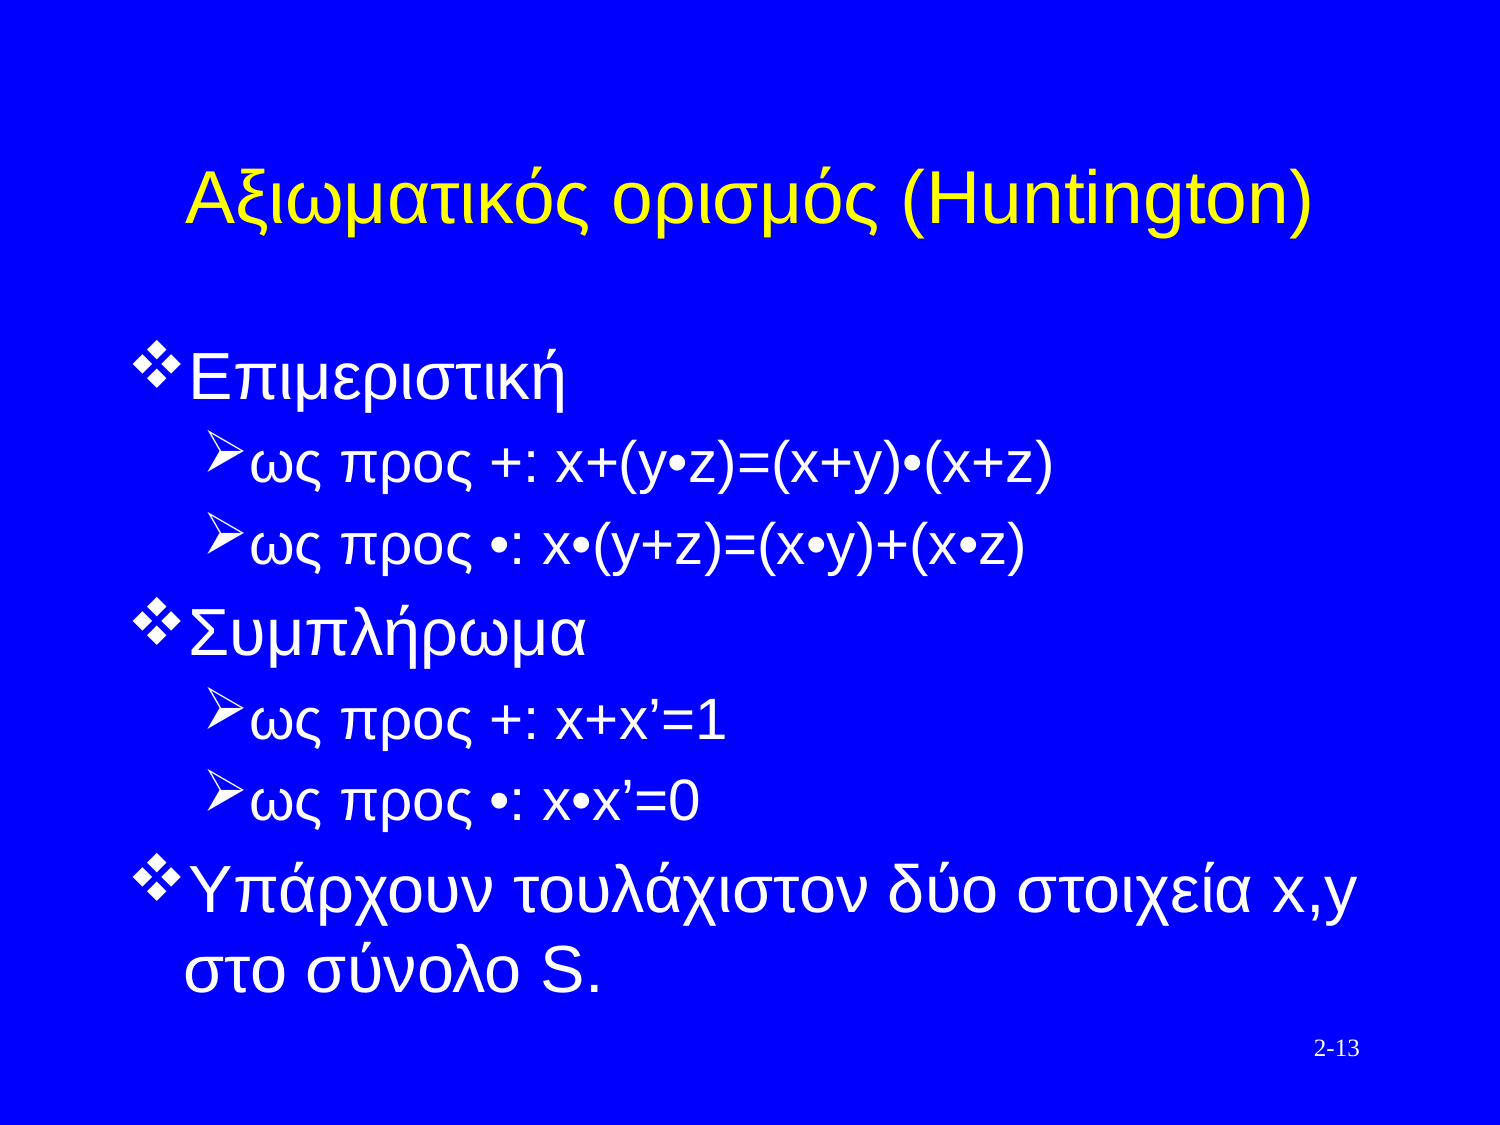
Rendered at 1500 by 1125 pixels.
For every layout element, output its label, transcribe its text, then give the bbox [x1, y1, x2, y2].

list Επιμεριστική ως προς +: x+(y•z)=(x+y)•(x+z) ως προς •: x•(y+z)=(x•y)+(x•z) Συμπλήρωμα ως προς +: x+x’=1 ως προς •: x•x’=0 Υπάρχουν τουλάχιστον δύο στοιχεία x,y στο σύνολο S. [112, 324, 1388, 1001]
title Αξιωματικός ορισμός (Huntington) [112, 99, 1388, 288]
